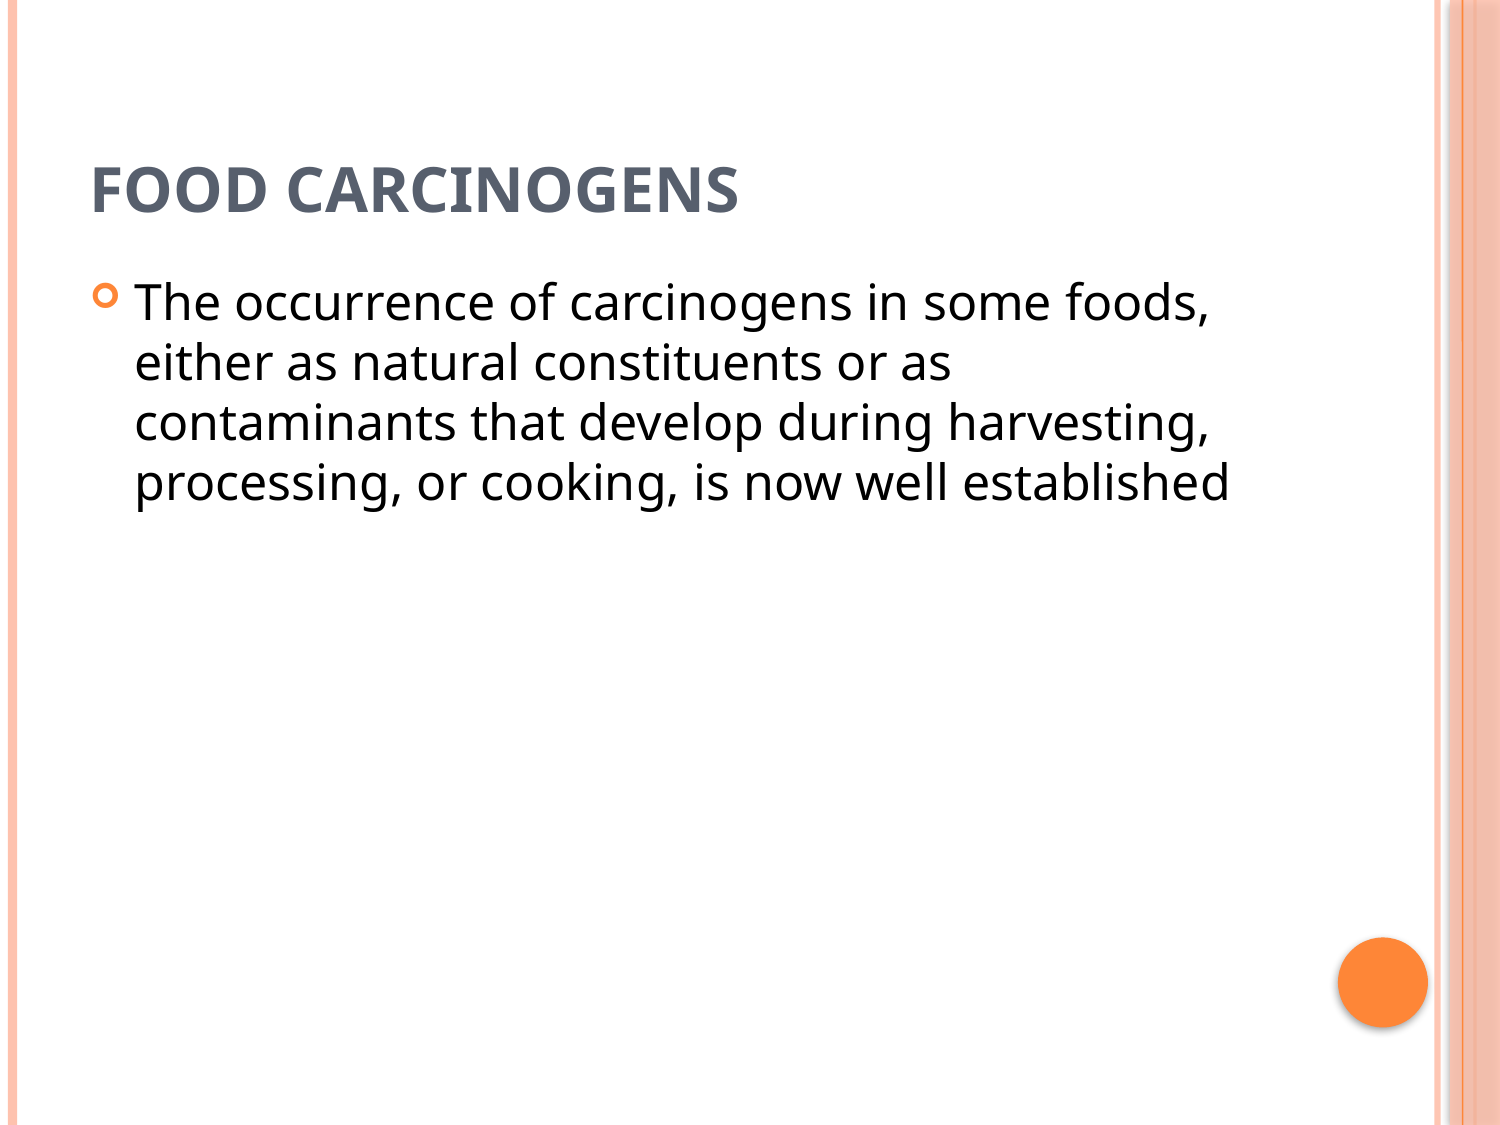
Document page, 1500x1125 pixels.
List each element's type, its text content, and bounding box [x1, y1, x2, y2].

list The occurrence of carcinogens in some foods, either as natural constituents or as contaminants that develop during harvesting, processing, or cooking, is now well established [75, 262, 1300, 1062]
title Food carcinogens [75, 45, 1300, 233]
